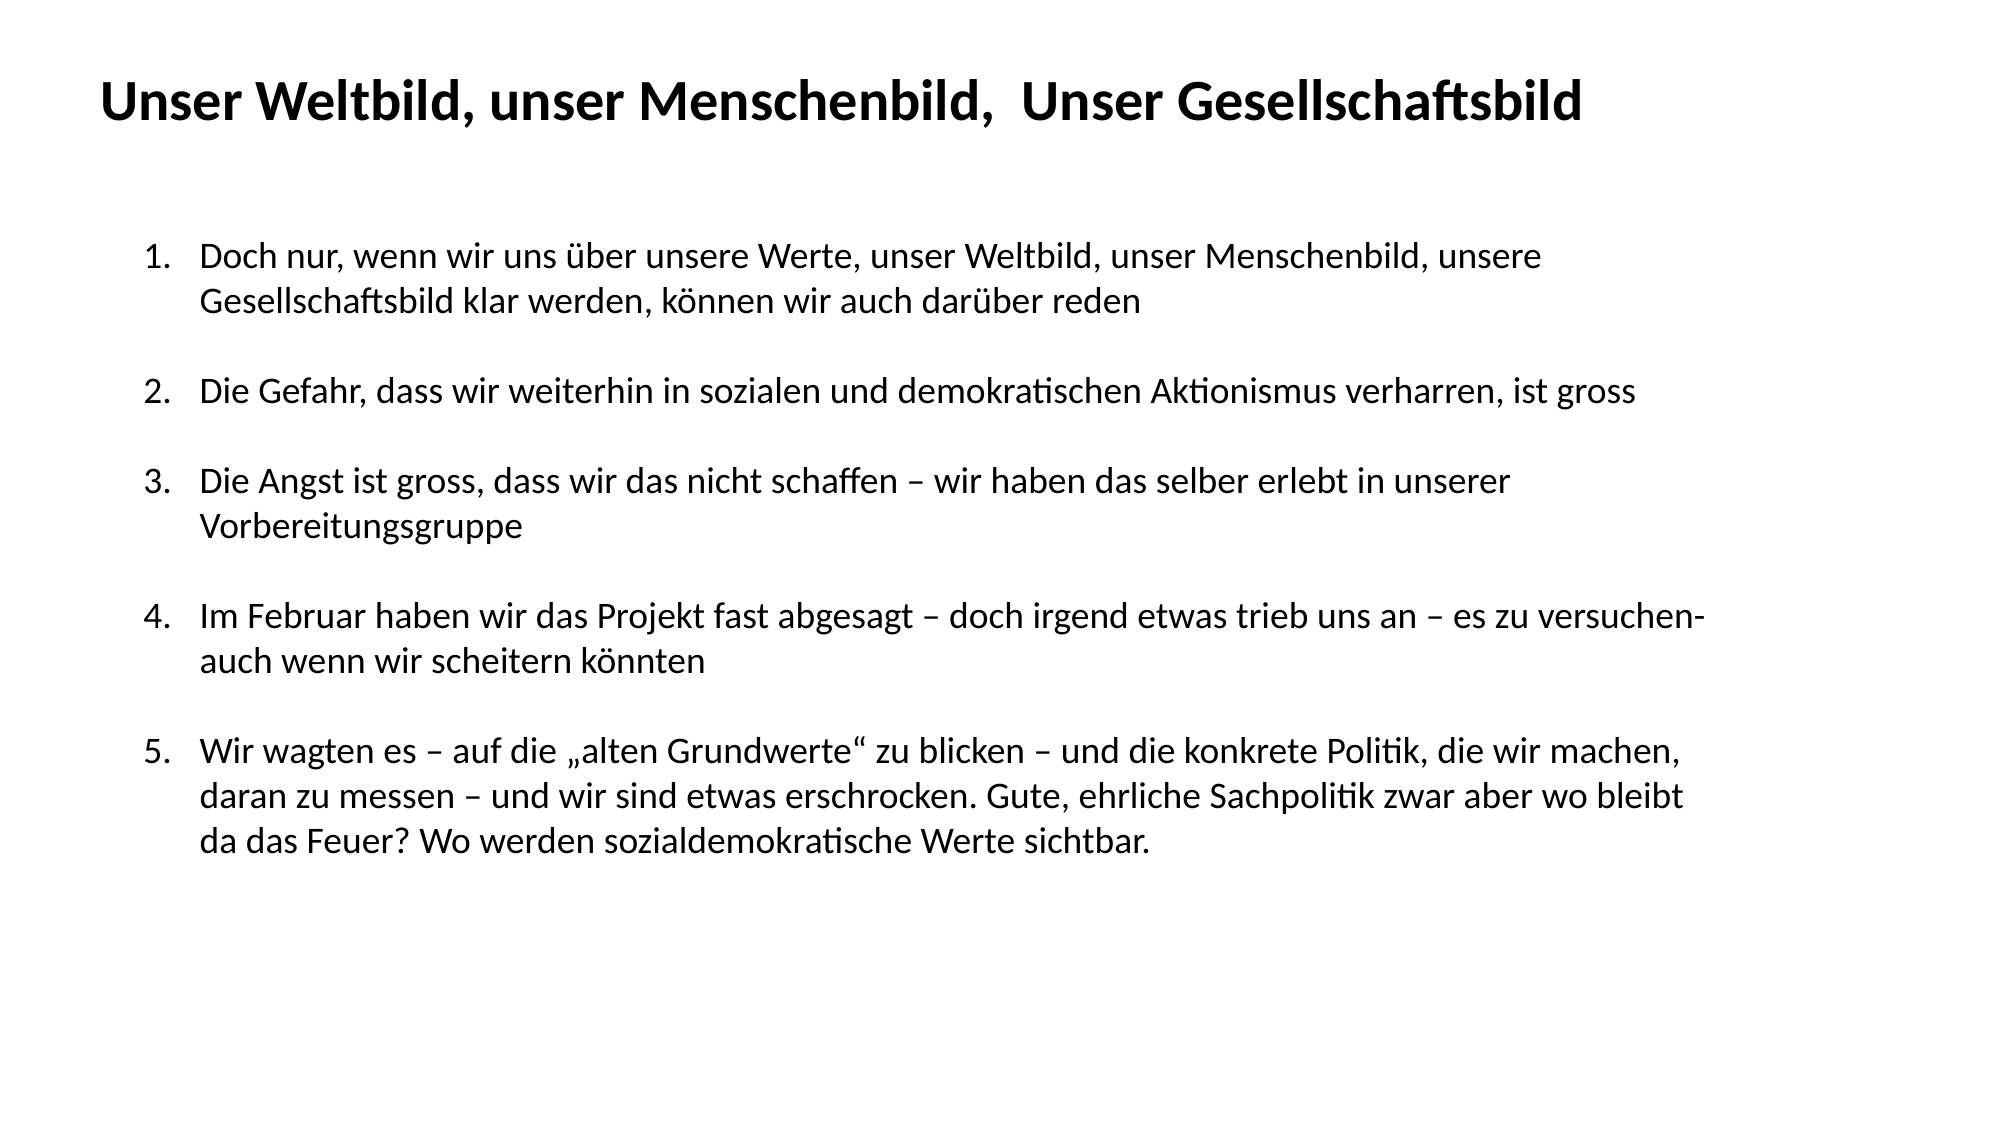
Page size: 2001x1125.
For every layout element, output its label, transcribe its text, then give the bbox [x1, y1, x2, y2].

text_box Doch nur, wenn wir uns über unsere Werte, unser Weltbild, unser Menschenbild, unsere Gesellschaftsbild klar werden, können wir auch darüber reden Die Gefahr, dass wir weiterhin in sozialen und demokratischen Aktionismus verharren, ist gross Die Angst ist gross, dass wir das nicht schaffen – wir haben das selber erlebt in unserer Vorbereitungsgruppe Im Februar haben wir das Projekt fast abgesagt – doch irgend etwas trieb uns an – es zu versuchen- auch wenn wir scheitern könnten Wir wagten es – auf die „alten Grundwerte“ zu blicken – und die konkrete Politik, die wir machen, daran zu messen – und wir sind etwas erschrocken. Gute, ehrliche Sachpolitik zwar aber wo bleibt da das Feuer? Wo werden sozialdemokratische Werte sichtbar. [128, 223, 1727, 913]
text_box Unser Weltbild, unser Menschenbild, Unser Gesellschaftsbild [85, 54, 1886, 140]
